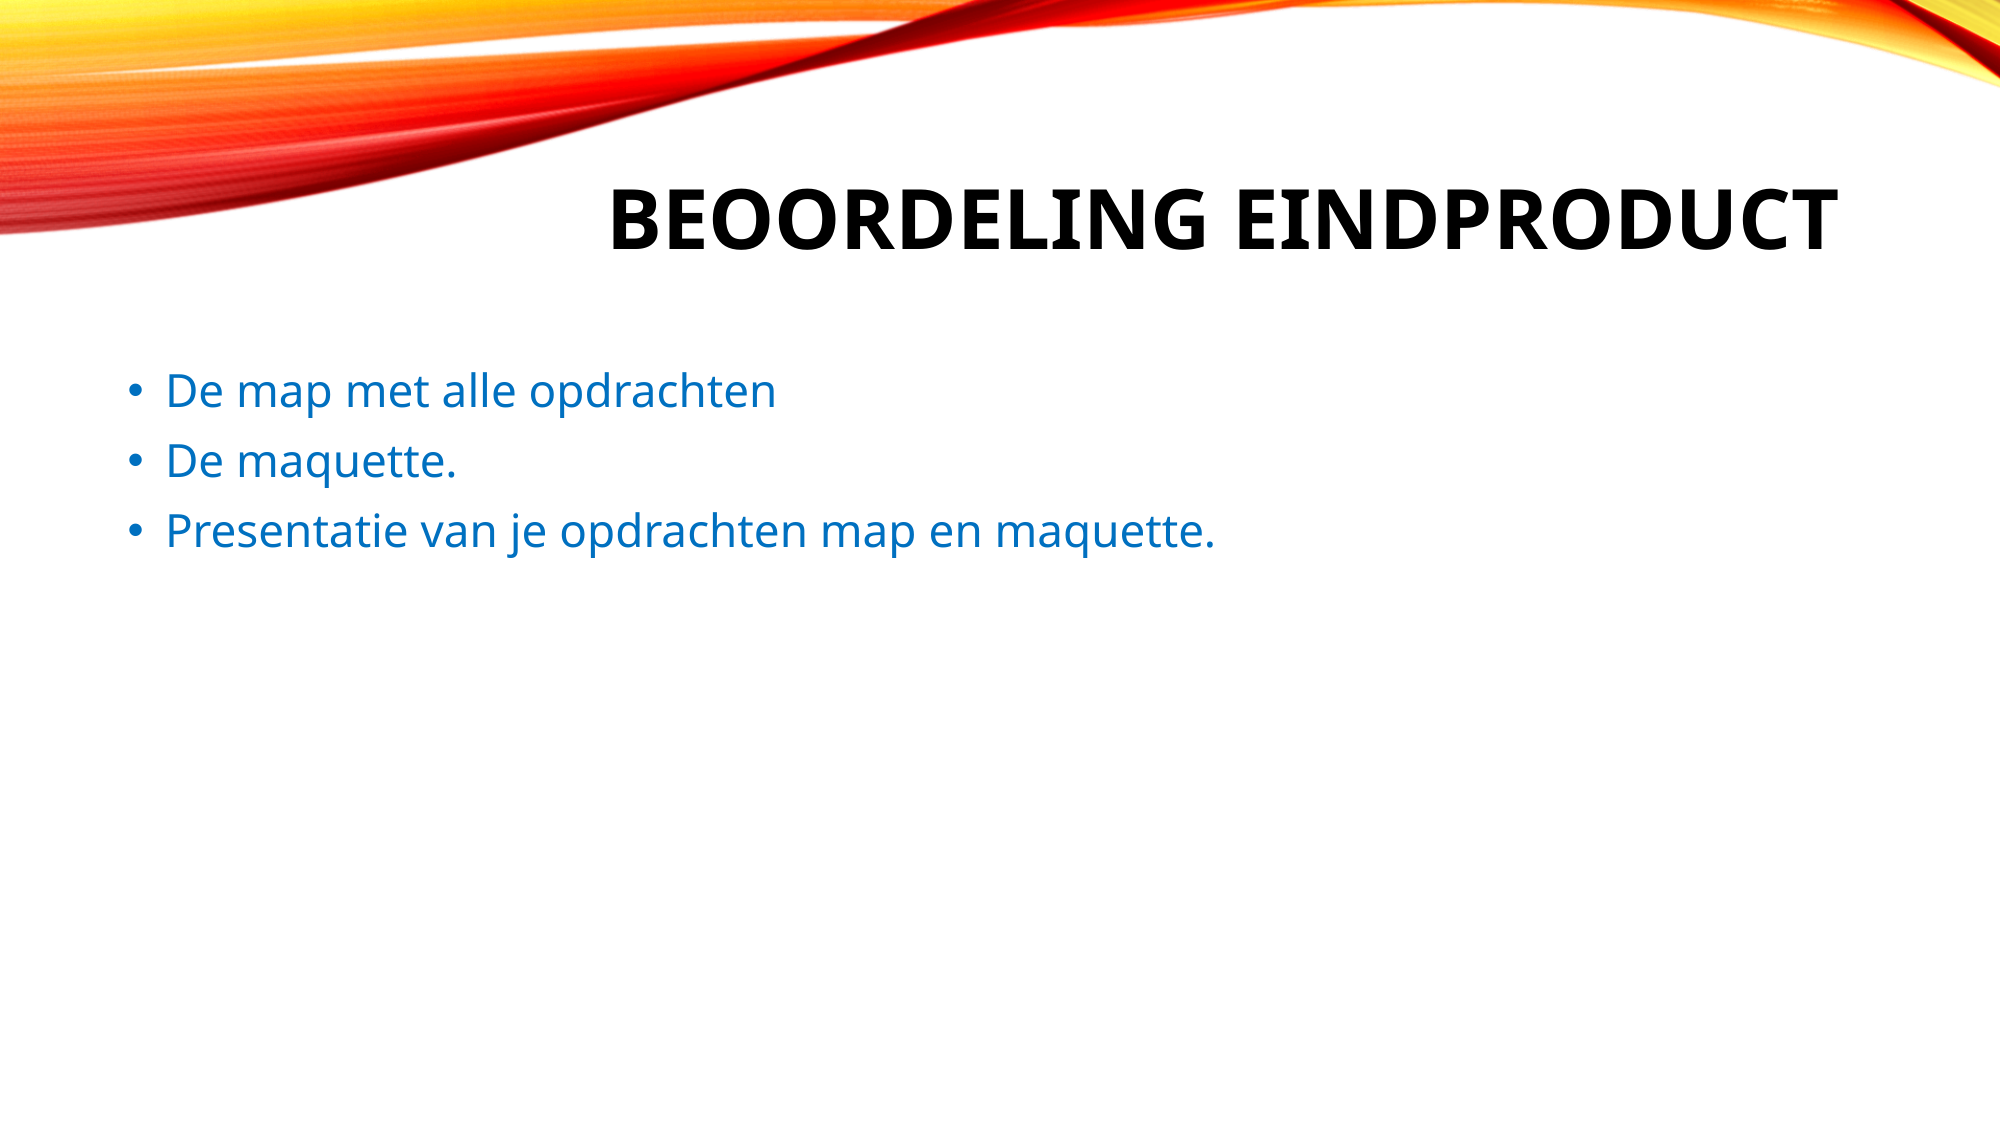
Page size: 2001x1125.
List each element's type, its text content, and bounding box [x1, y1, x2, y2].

list De map met alle opdrachten De maquette. Presentatie van je opdrachten map en maquette. [112, 360, 1888, 1021]
picture [0, 0, 2000, 237]
title Beoordeling eindproduct [443, 116, 1856, 329]
